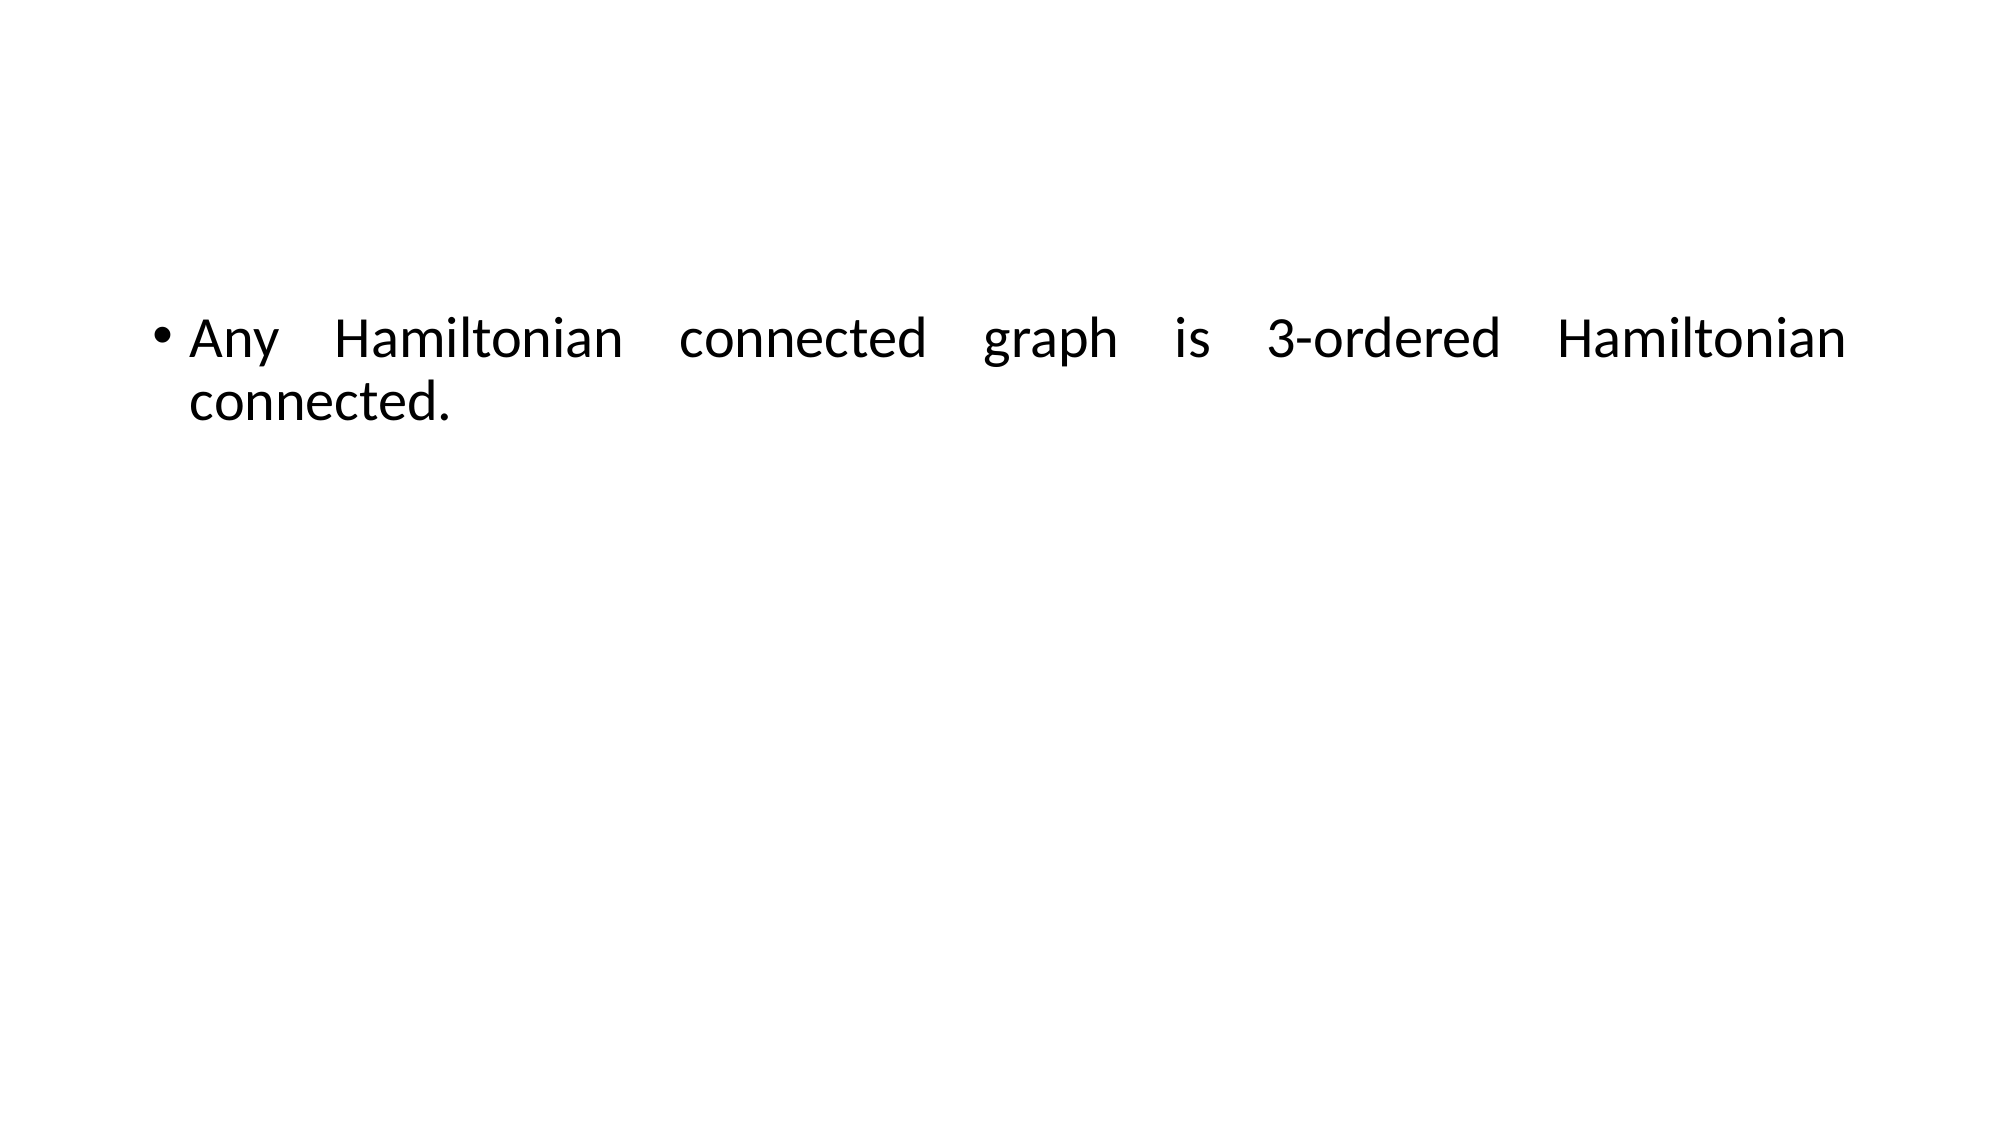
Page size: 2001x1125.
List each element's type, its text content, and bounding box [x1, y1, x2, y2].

list Any Hamiltonian connected graph is 3-ordered Hamiltonian connected. [137, 299, 1863, 1014]
